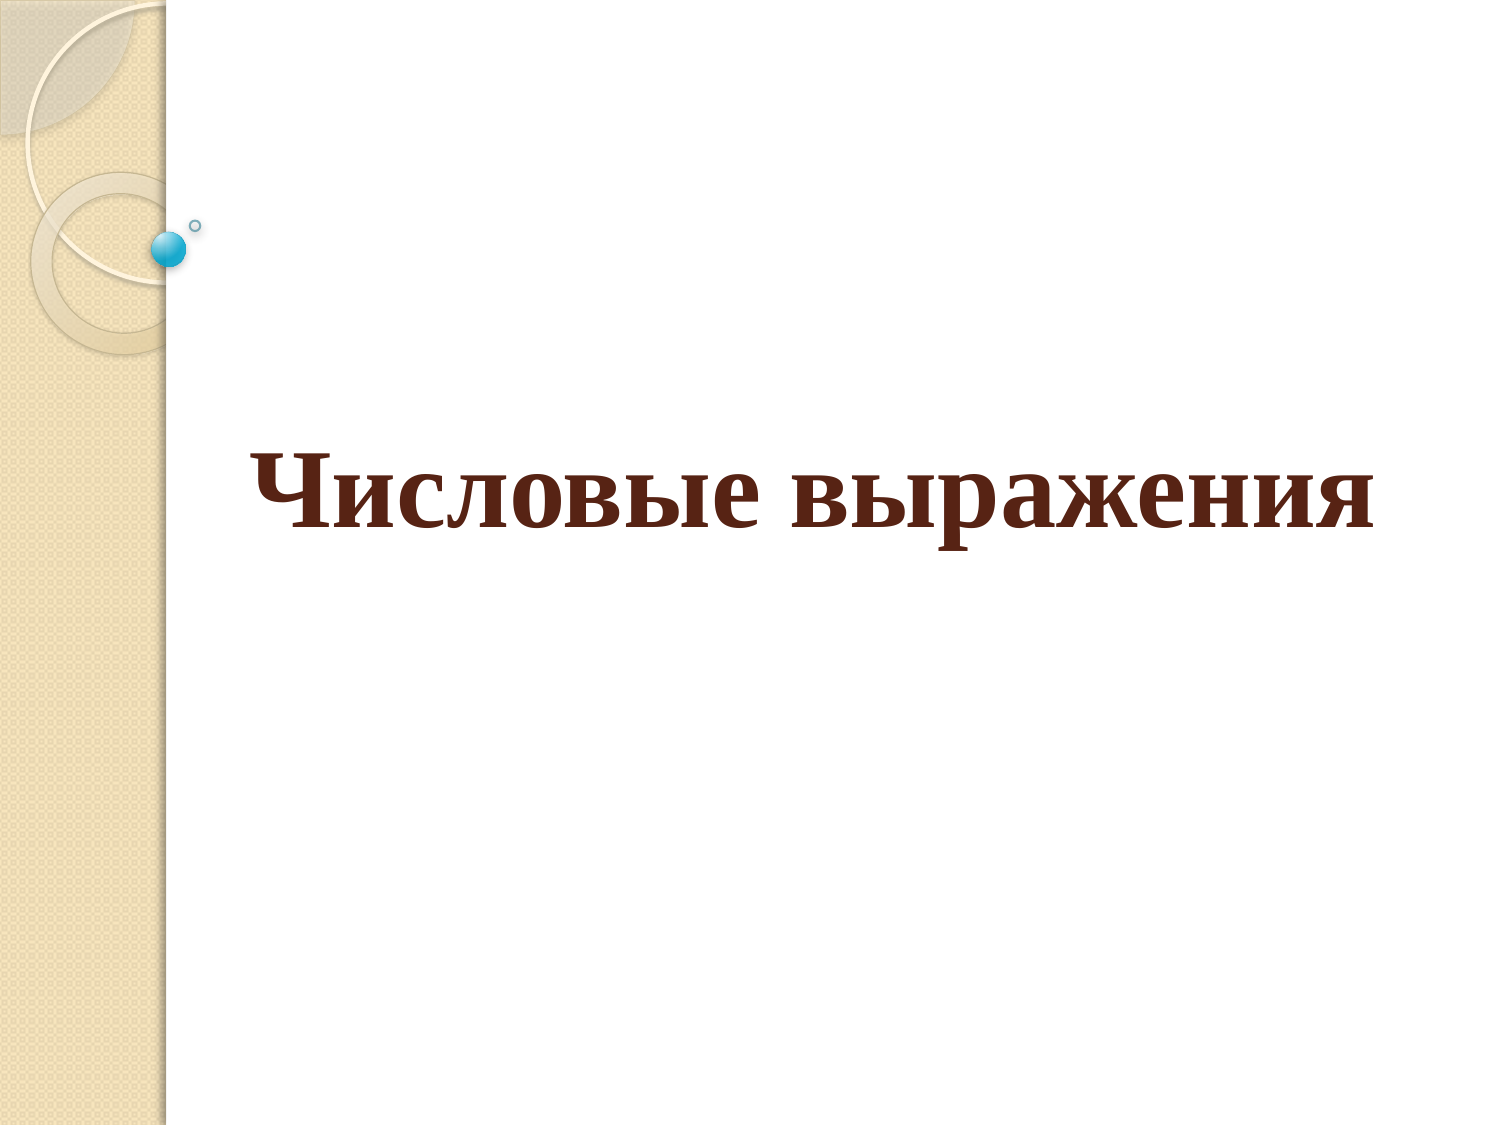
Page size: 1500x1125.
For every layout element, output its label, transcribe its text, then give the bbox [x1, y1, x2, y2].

title Числовые выражения [234, 316, 1450, 558]
